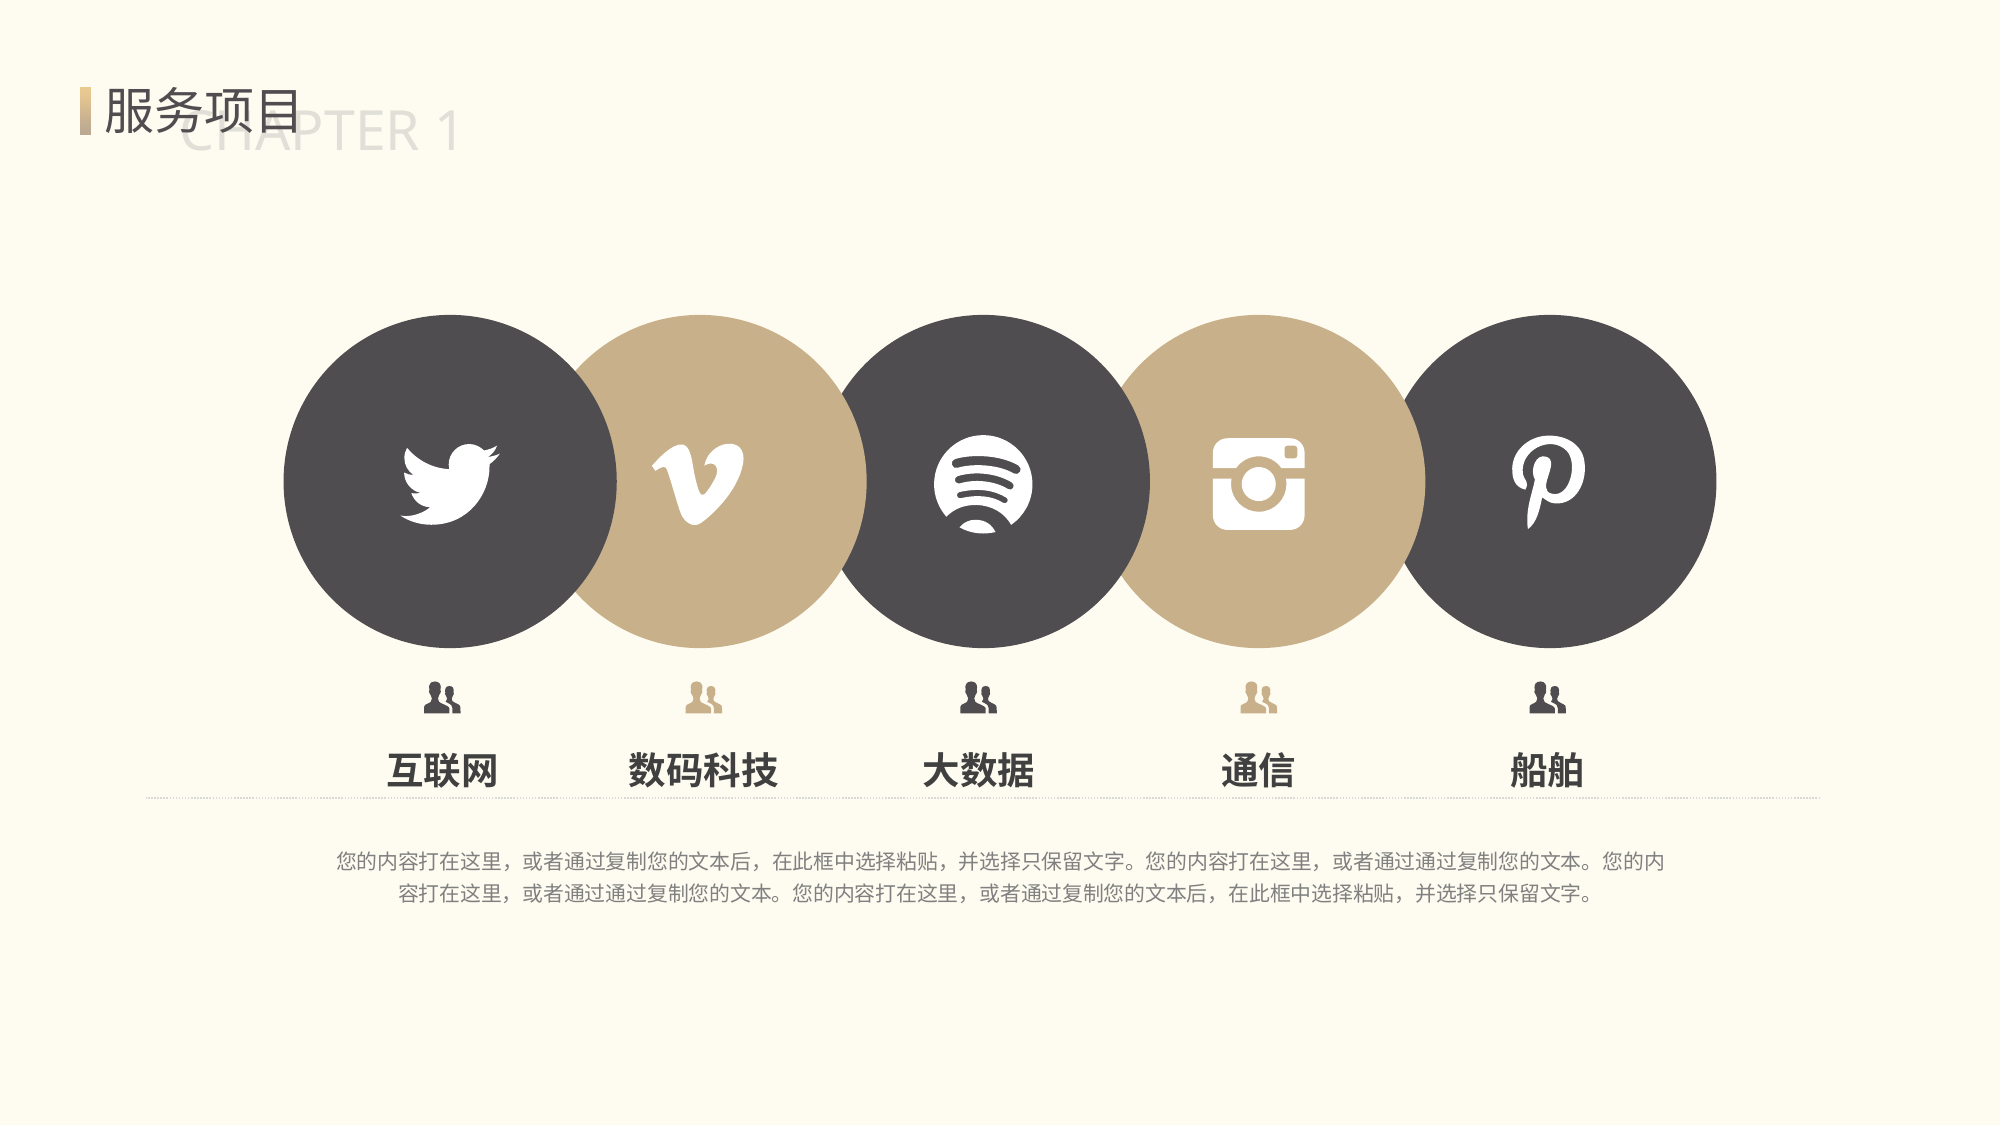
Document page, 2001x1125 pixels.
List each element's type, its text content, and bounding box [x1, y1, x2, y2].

text_box [960, 681, 986, 714]
text_box [1529, 681, 1555, 714]
text_box [1550, 686, 1566, 714]
text_box 船舶 [1510, 733, 1586, 793]
text_box [424, 681, 450, 714]
text_box CHAPTER 1 [164, 87, 482, 170]
text_box [444, 686, 461, 714]
text_box [685, 681, 712, 714]
text_box 通信 [1221, 733, 1297, 793]
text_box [1426, 314, 1717, 649]
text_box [283, 314, 617, 649]
text_box 您的内容打在这里，或者通过复制您的文本后，在此框中选择粘贴，并选择只保留文字。您的内容打在这里，或者通过通过复制您的文本。您的内容打在这里，或者通过通过复制您的文本。您的内容打在这里，或者通过复制您的文本后，在此框中选择粘贴，并选择只保留文字。 [309, 831, 1691, 1010]
text_box [706, 686, 723, 714]
text_box 互联网 [386, 733, 499, 793]
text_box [869, 314, 1151, 649]
text_box 服务项目 [89, 72, 320, 147]
text_box 大数据 [922, 733, 1036, 793]
text_box [981, 686, 997, 714]
text_box [1240, 681, 1267, 714]
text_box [619, 314, 867, 649]
picture [80, 87, 91, 136]
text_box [1151, 314, 1426, 649]
text_box [1261, 686, 1278, 714]
text_box 数码科技 [628, 733, 780, 793]
